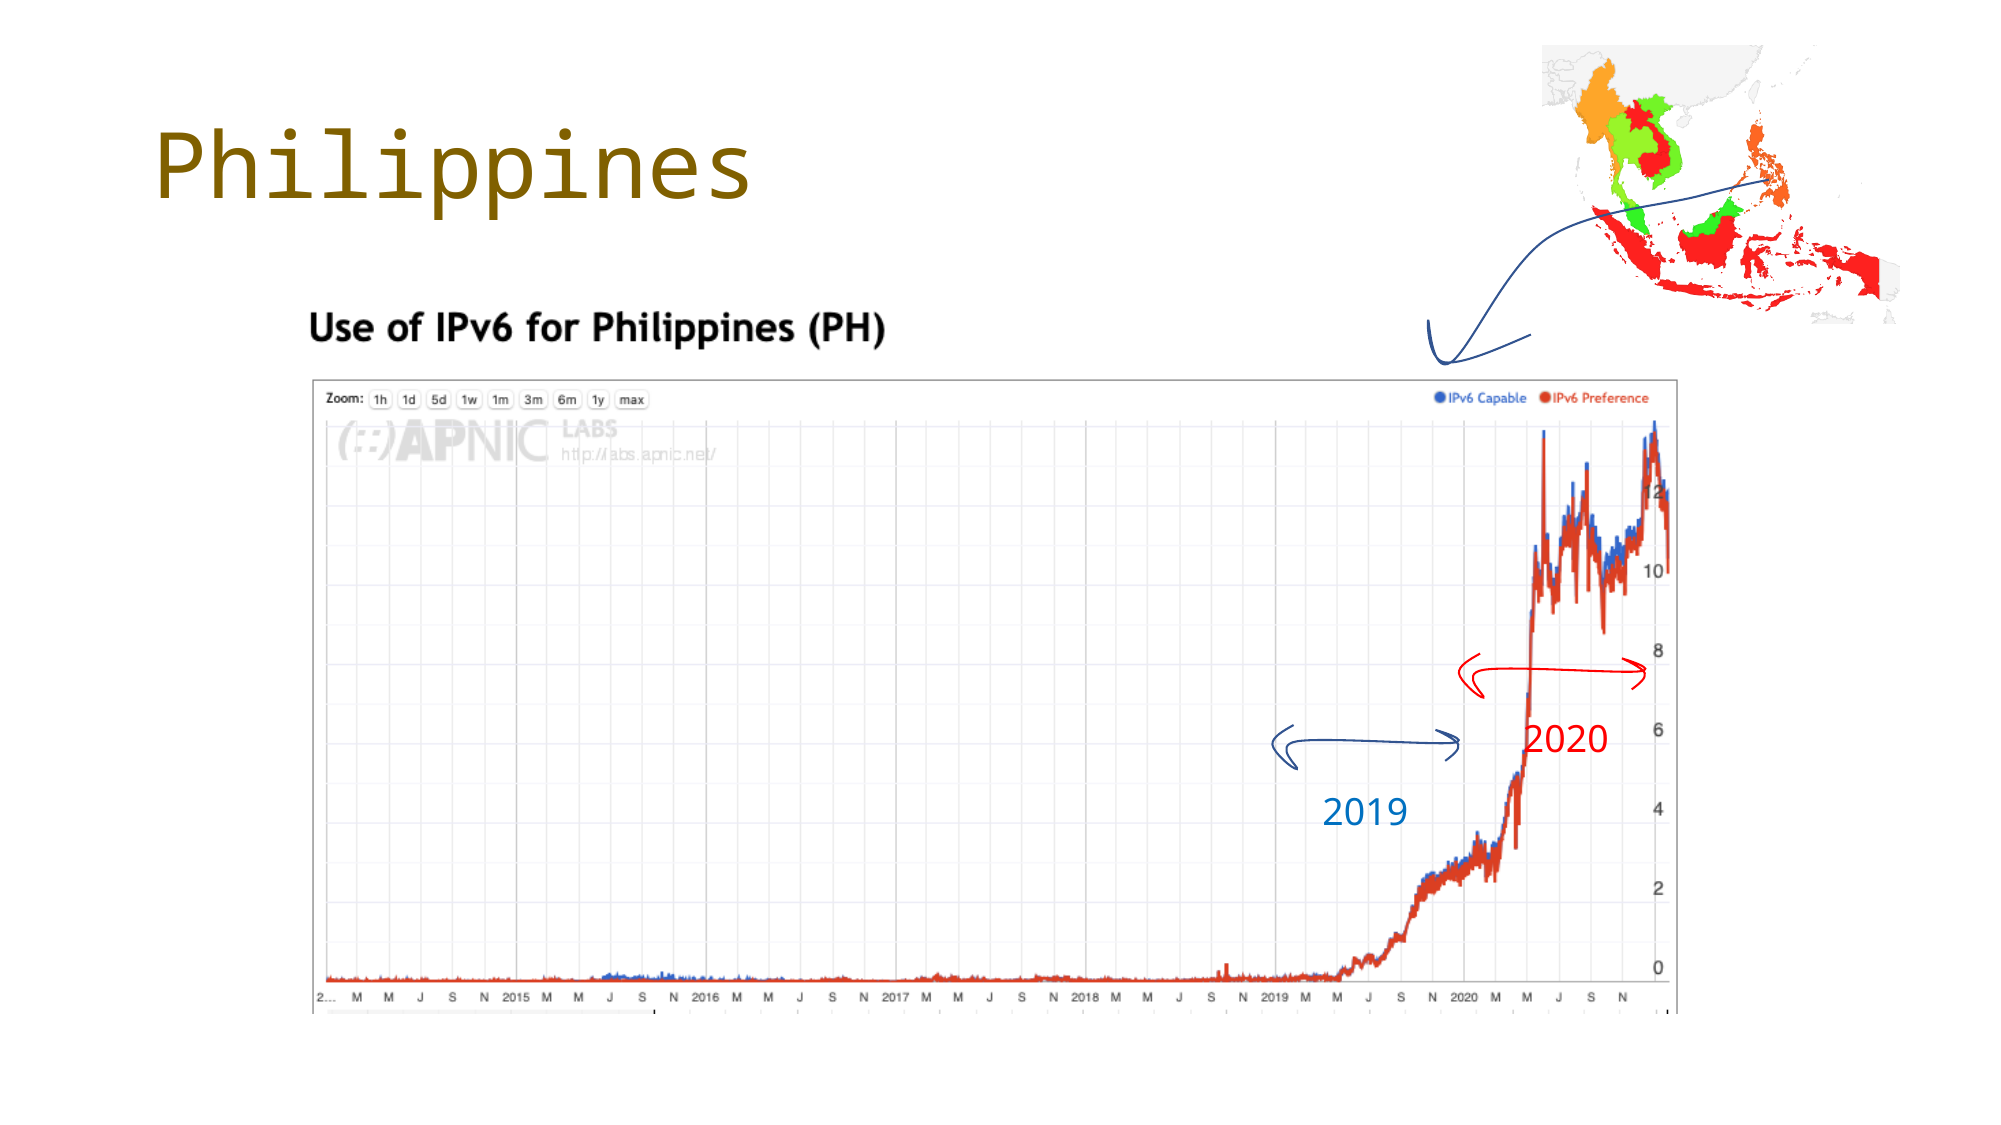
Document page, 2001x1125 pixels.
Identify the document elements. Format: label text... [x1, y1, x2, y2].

title Philippines [137, 59, 1542, 278]
picture [1542, 35, 1900, 343]
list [303, 299, 1697, 1014]
text_box [1494, 240, 1542, 299]
